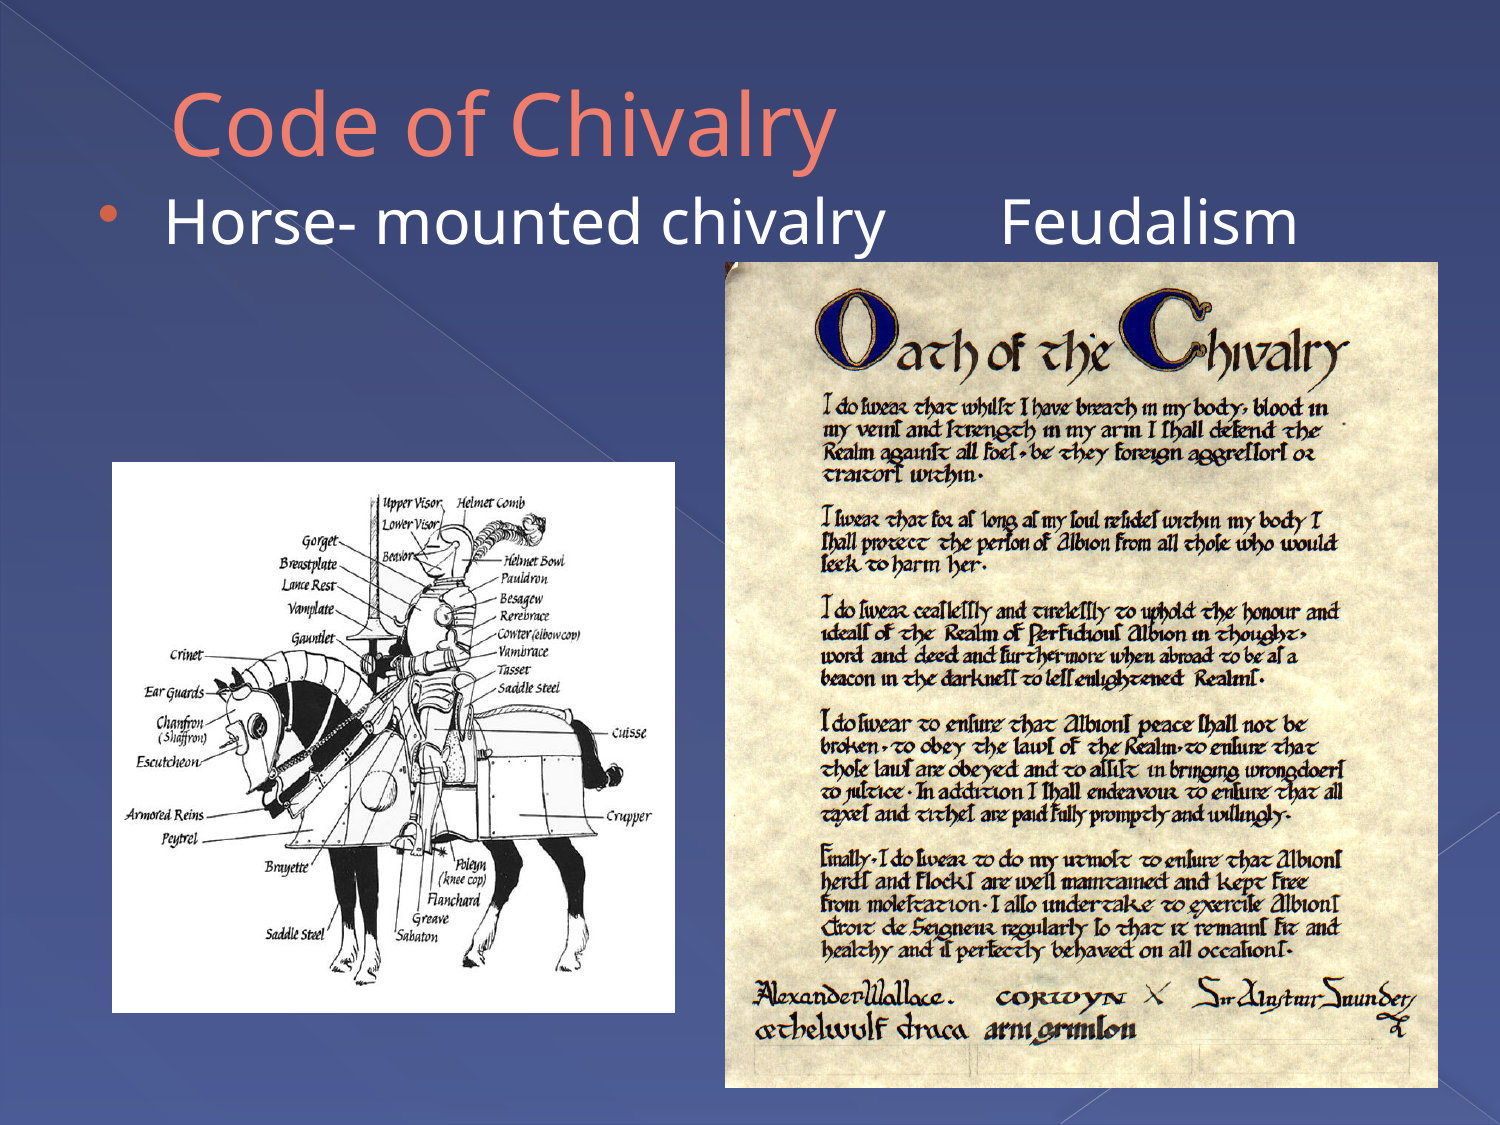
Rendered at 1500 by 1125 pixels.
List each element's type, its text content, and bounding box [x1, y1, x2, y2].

list Horse- mounted chivalry Feudalism [75, 174, 1500, 1125]
picture [112, 462, 676, 1013]
picture [724, 262, 1438, 1088]
title Code of Chivalry [75, 43, 1425, 174]
